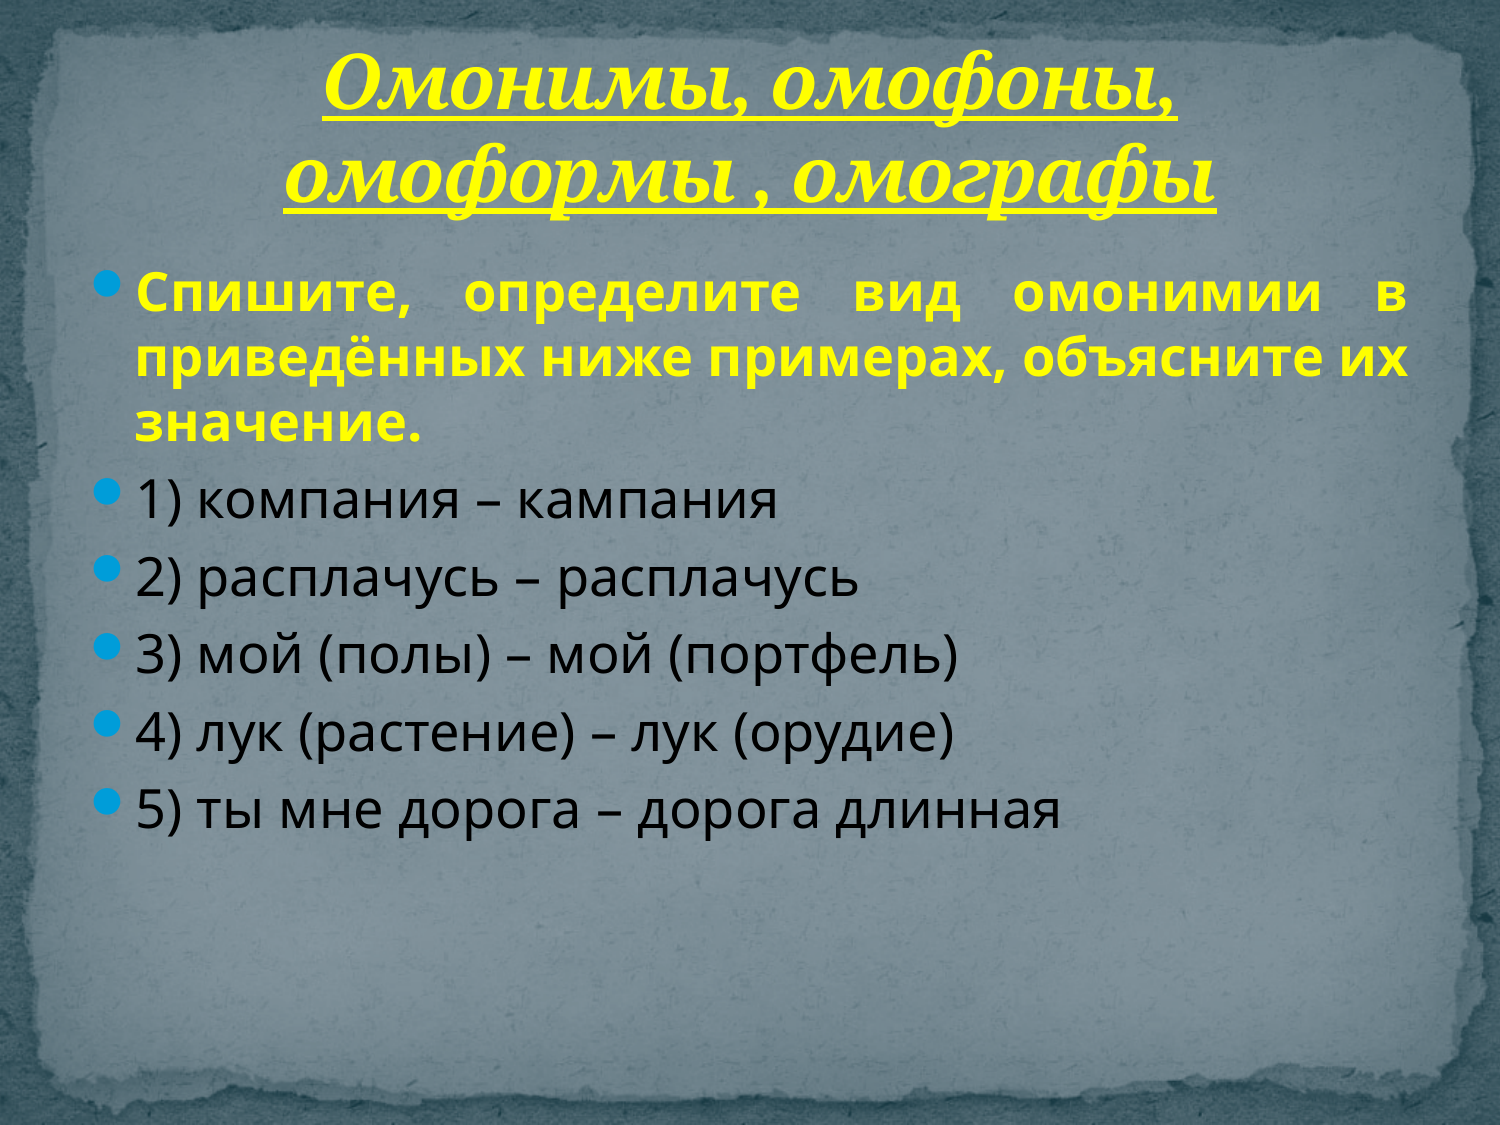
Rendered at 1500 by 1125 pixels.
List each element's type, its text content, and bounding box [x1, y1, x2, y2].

title Омонимы, омофоны, омоформы , омографы [74, 24, 1425, 225]
list Спишите, определите вид омонимии в приведённых ниже примерах, объясните их значение. 1) компания – кампания 2) расплачусь – расплачусь 3) мой (полы) – мой (портфель) 4) лук (растение) – лук (орудие) 5) ты мне дорога – дорога длинная [75, 249, 1425, 1000]
